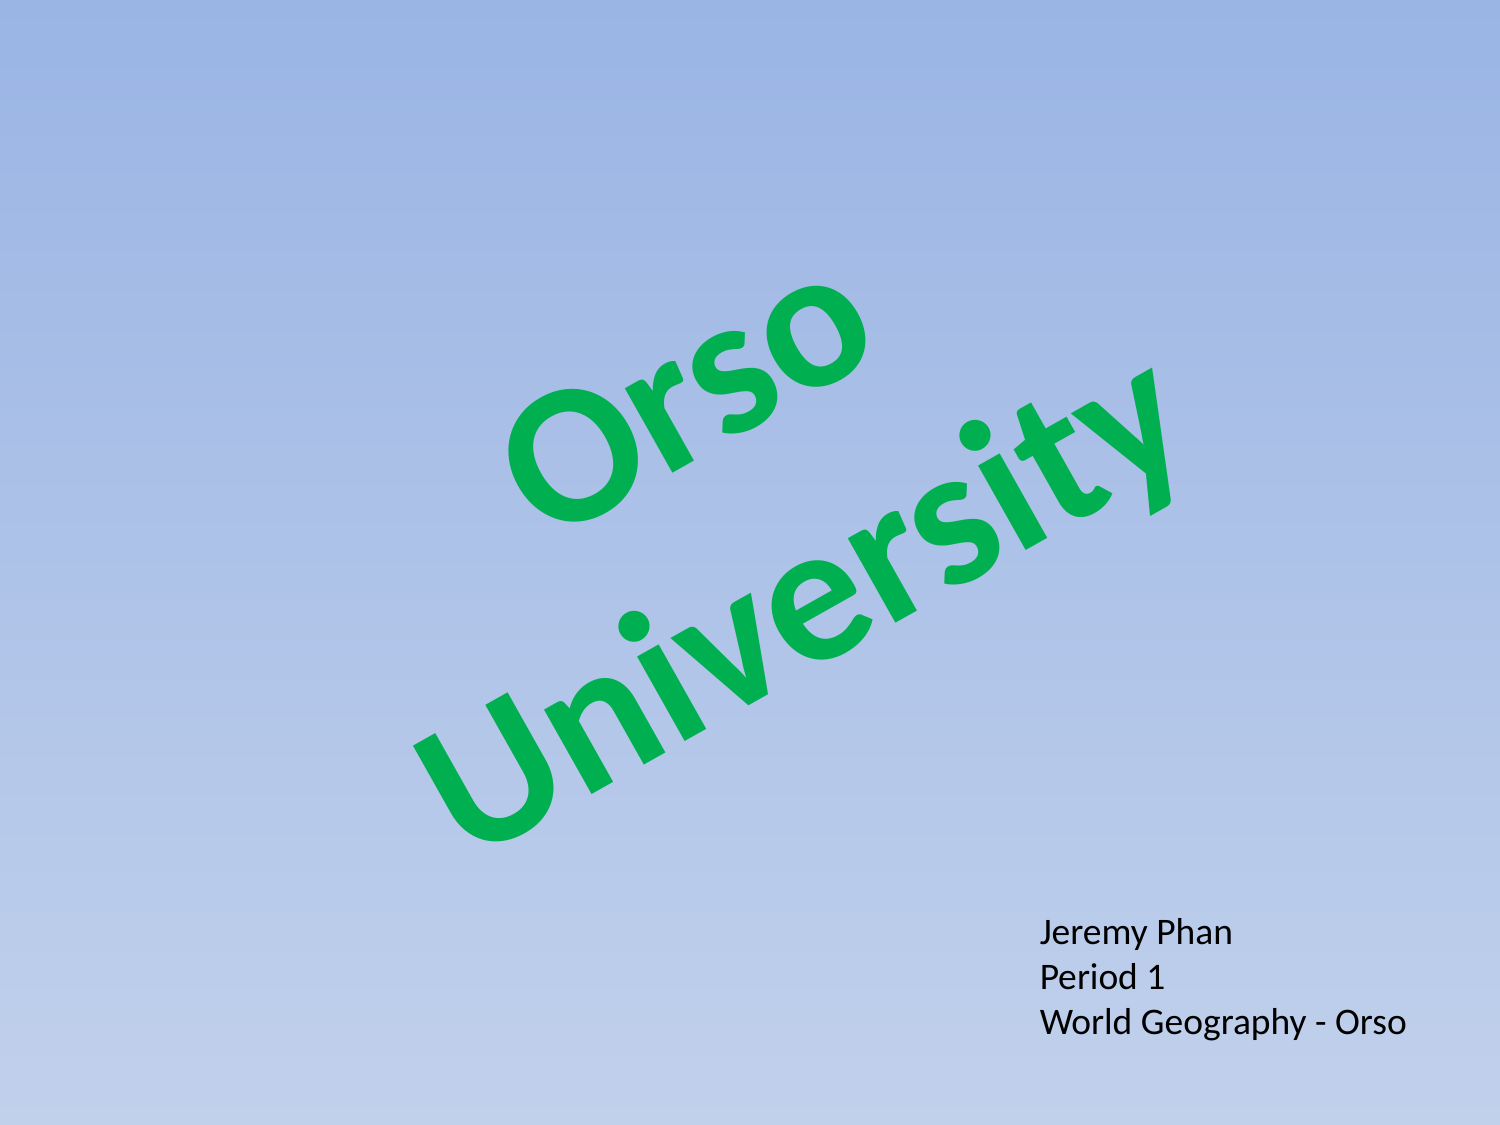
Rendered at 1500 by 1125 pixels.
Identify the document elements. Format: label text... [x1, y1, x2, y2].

text_box Jeremy Phan Period 1 World Geography - Orso [1025, 899, 1500, 1050]
text_box Orso University [113, 0, 1359, 982]
